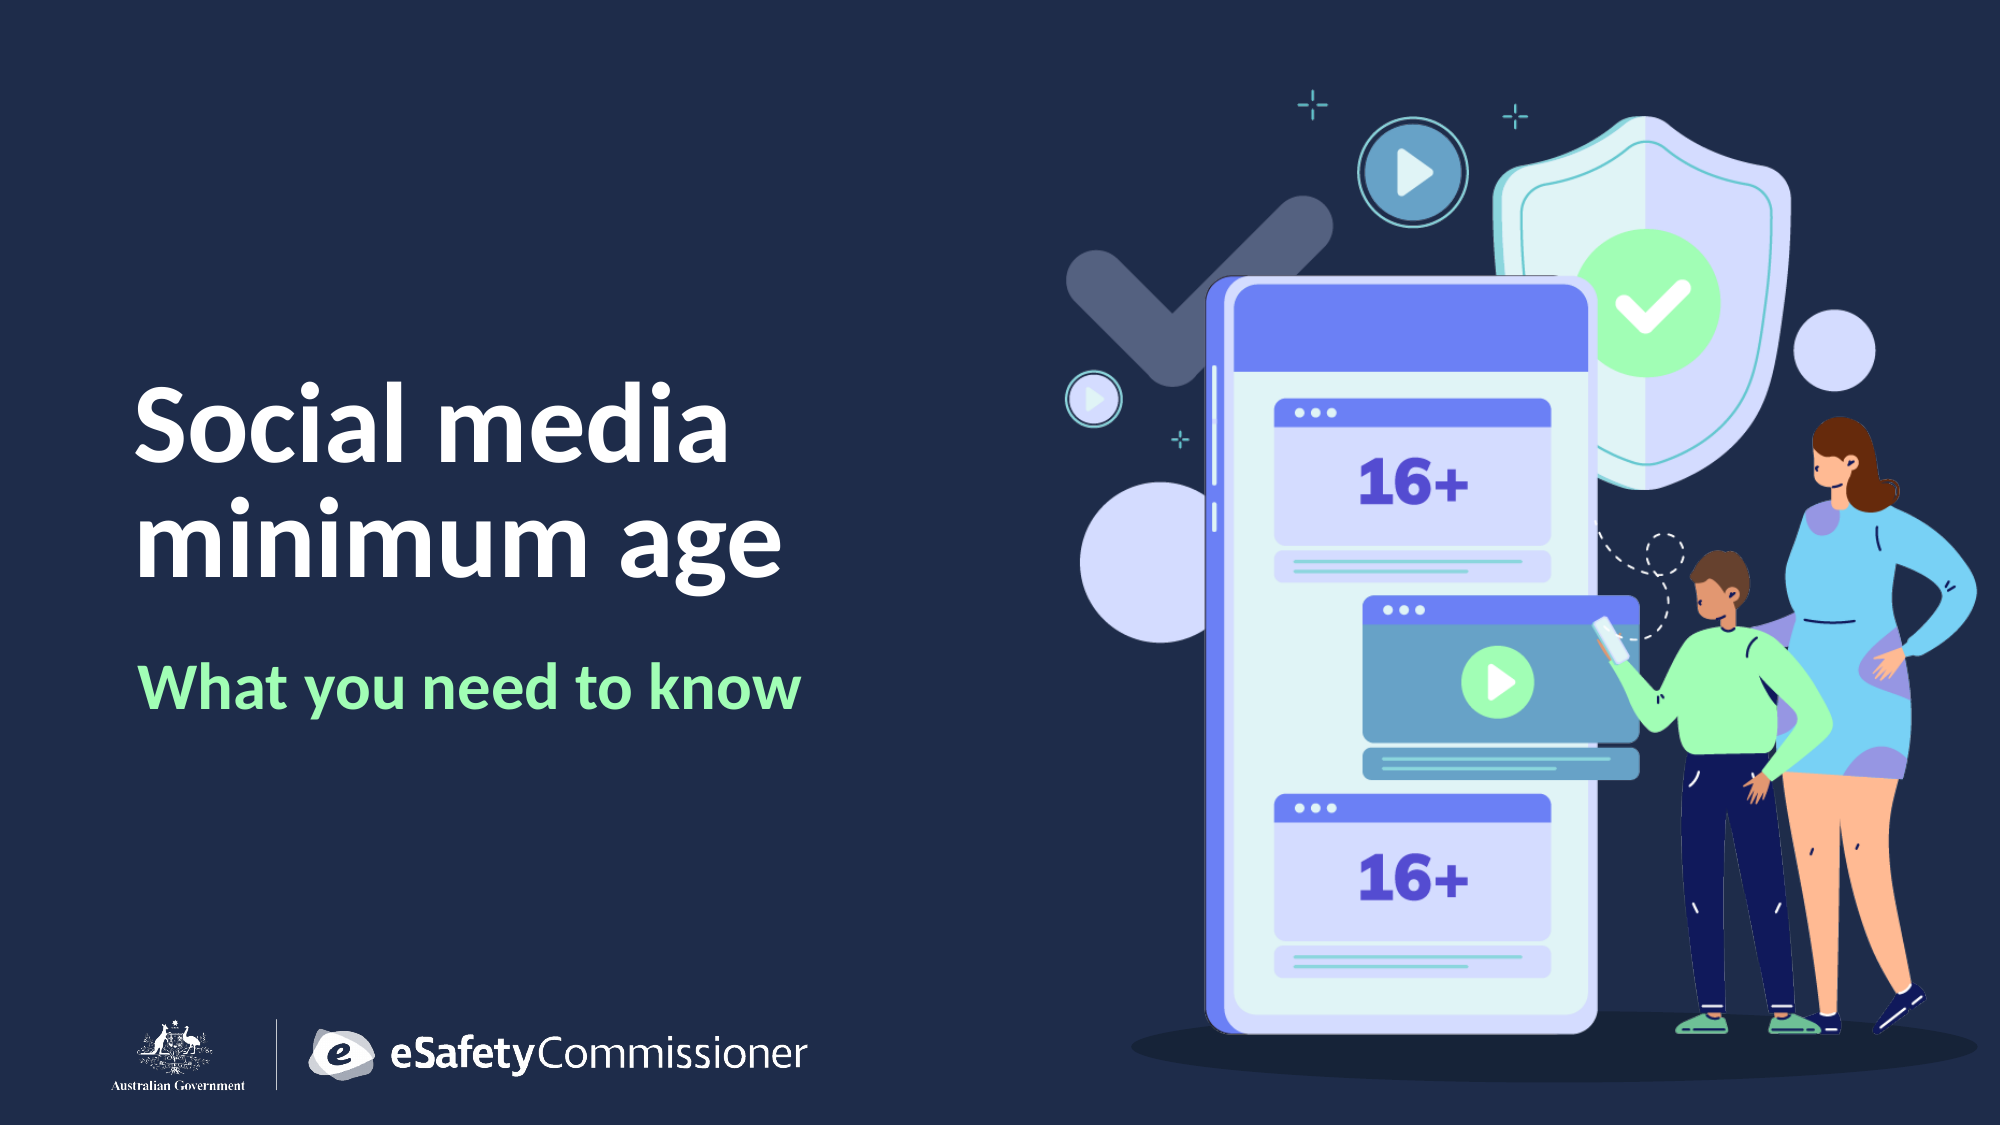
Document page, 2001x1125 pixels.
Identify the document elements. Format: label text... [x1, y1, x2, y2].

picture [950, 0, 2001, 1125]
text_box Social media minimum age [133, 371, 1031, 601]
text_box What you need to know [137, 643, 925, 724]
picture [76, 984, 842, 1125]
